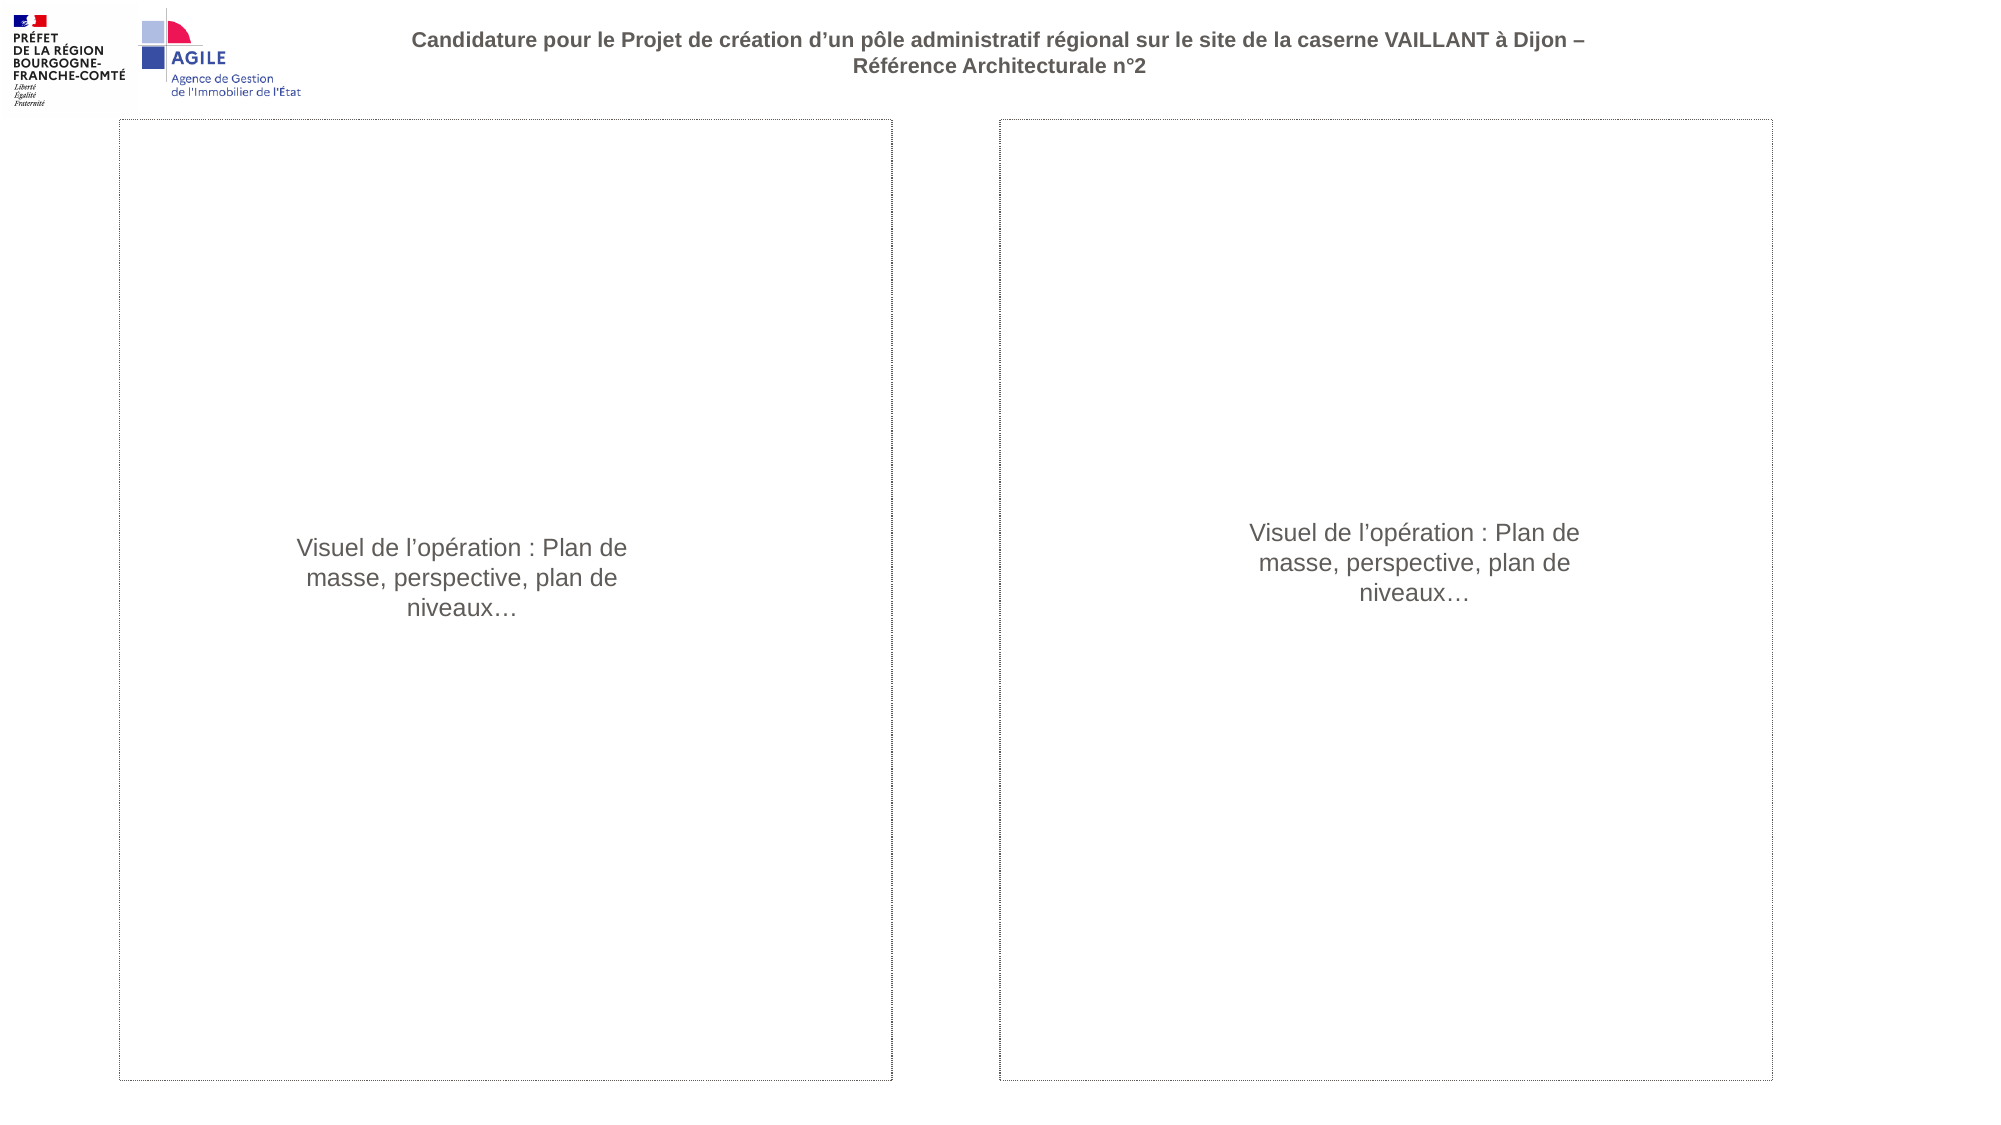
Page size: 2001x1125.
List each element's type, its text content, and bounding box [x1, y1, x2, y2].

text_box [999, 119, 1773, 1081]
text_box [2, 3, 308, 118]
text_box Visuel de l’opération : Plan de masse, perspective, plan de niveaux… [1222, 509, 1608, 614]
text_box Candidature pour le Projet de création d’un pôle administratif régional sur le site de la caserne VAILLANT à Dijon – Référence Architecturale n°2 [354, 19, 1646, 111]
text_box [119, 119, 892, 1081]
